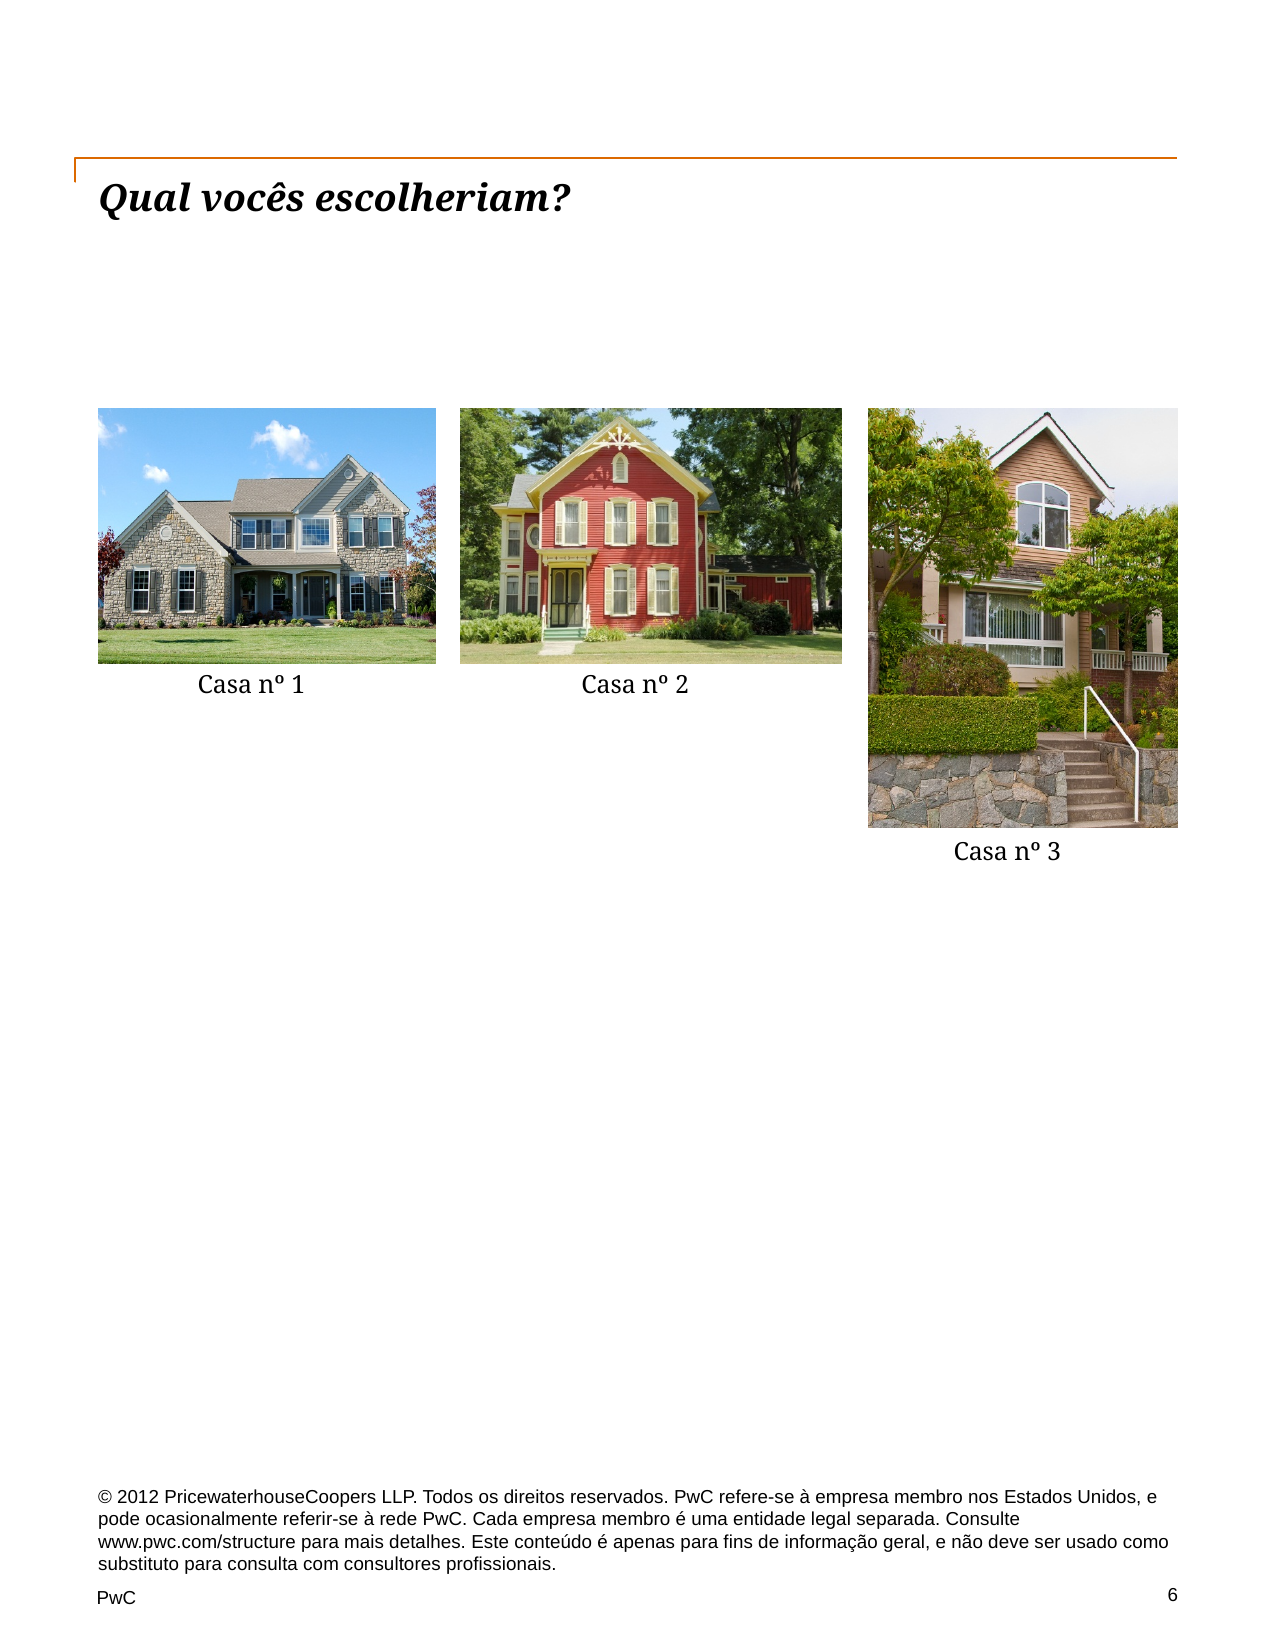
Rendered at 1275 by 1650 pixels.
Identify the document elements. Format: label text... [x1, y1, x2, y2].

text_box Casa nº 2 [581, 672, 735, 699]
text_box © 2012 PricewaterhouseCoopers LLP. Todos os direitos reservados. PwC refere-se à empresa membro nos Estados Unidos, e pode ocasionalmente referir-se à rede PwC. Cada empresa membro é uma entidade legal separada. Consulte www.pwc.com/structure para mais detalhes. Este conteúdo é apenas para fins de informação geral, e não deve ser usado como substituto para consulta com consultores profissionais. [98, 1484, 1178, 1575]
picture [459, 407, 842, 664]
title Qual vocês escolheriam? [98, 173, 1178, 220]
picture [867, 408, 1178, 828]
text_box Casa nº 3 [953, 836, 1107, 866]
text_box Casa nº 1 [197, 672, 351, 699]
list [97, 407, 436, 664]
slide_number 6 [903, 1583, 1179, 1609]
